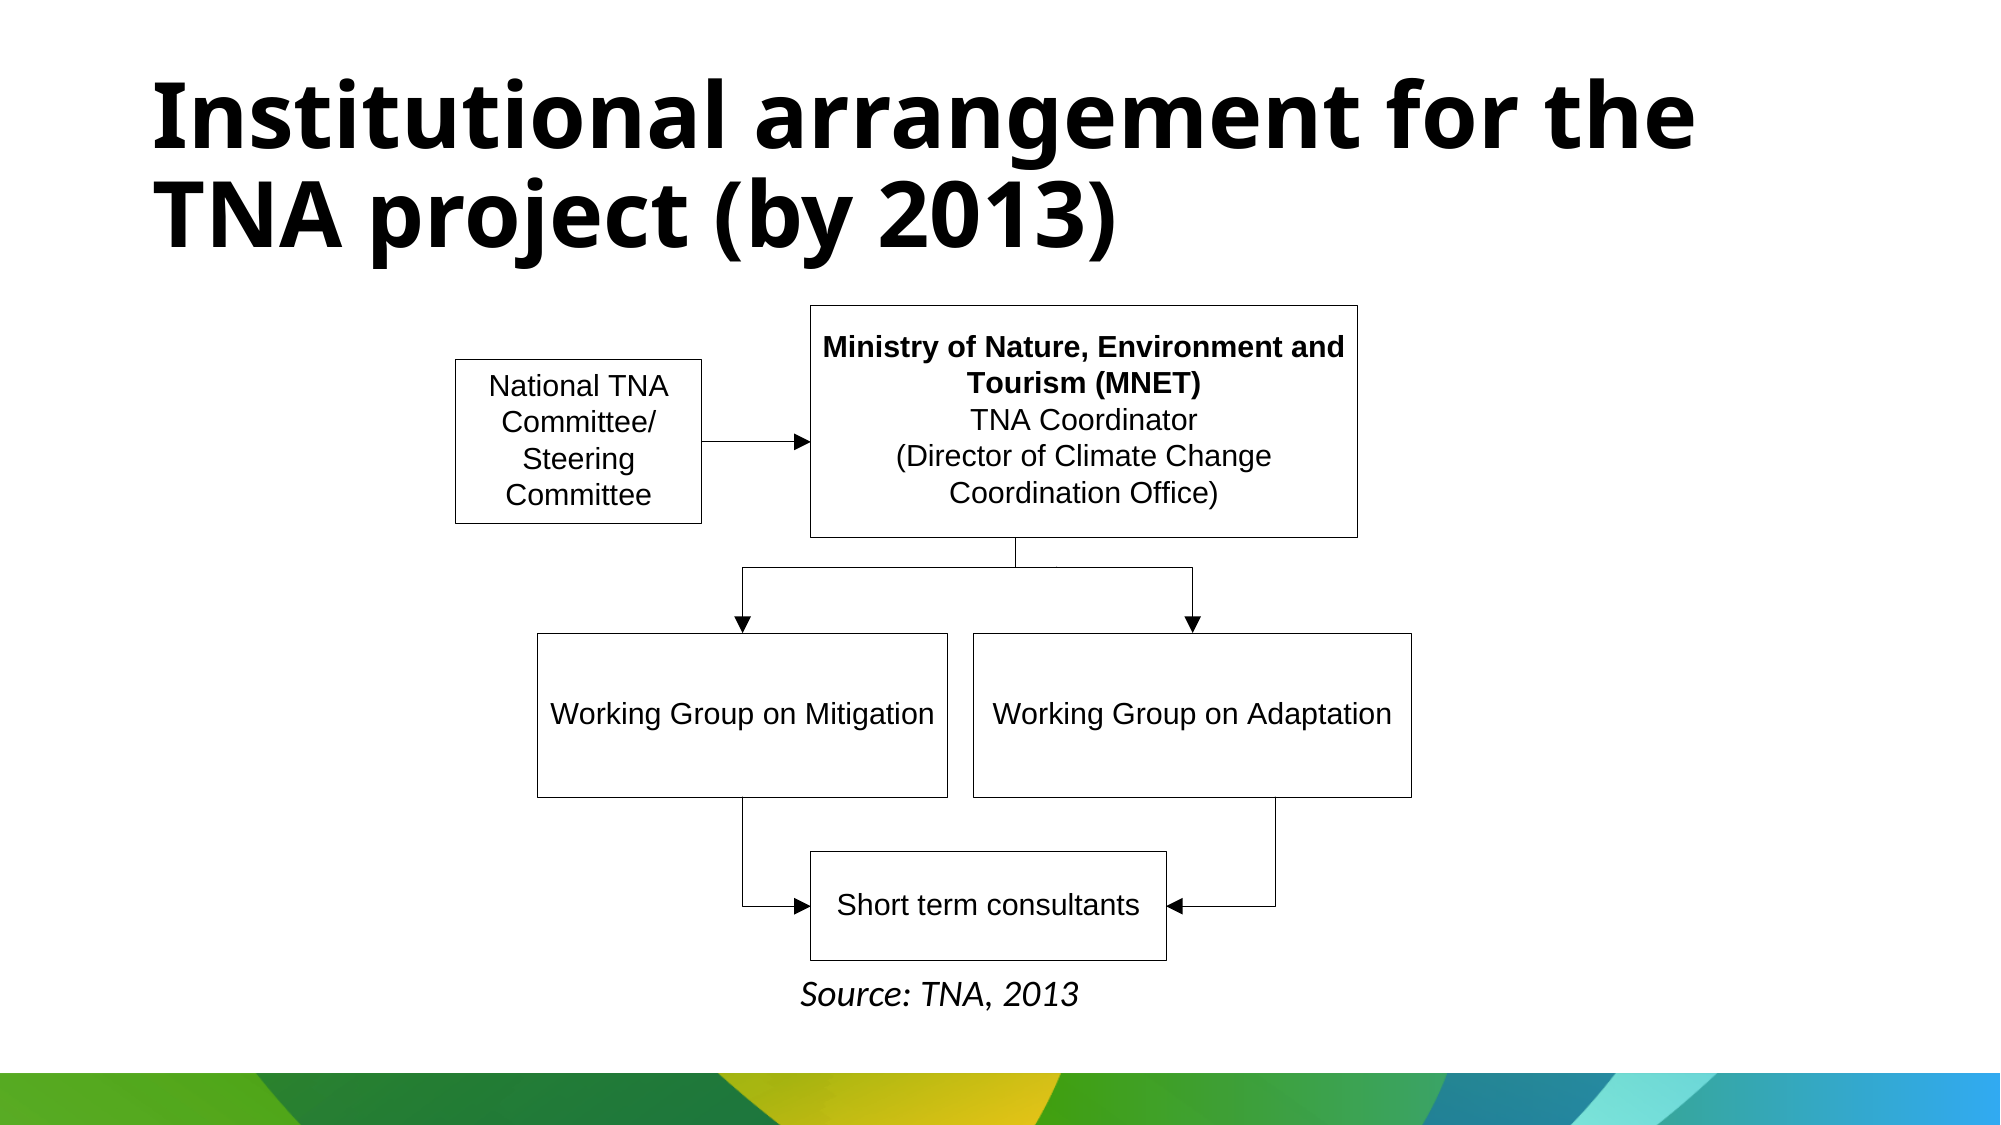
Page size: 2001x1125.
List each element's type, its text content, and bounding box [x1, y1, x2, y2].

title Institutional arrangement for the TNA project (by 2013) [137, 59, 1863, 278]
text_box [451, 301, 1416, 965]
text_box Source: TNA, 2013 [785, 965, 1094, 1022]
picture [0, 1073, 2000, 1125]
